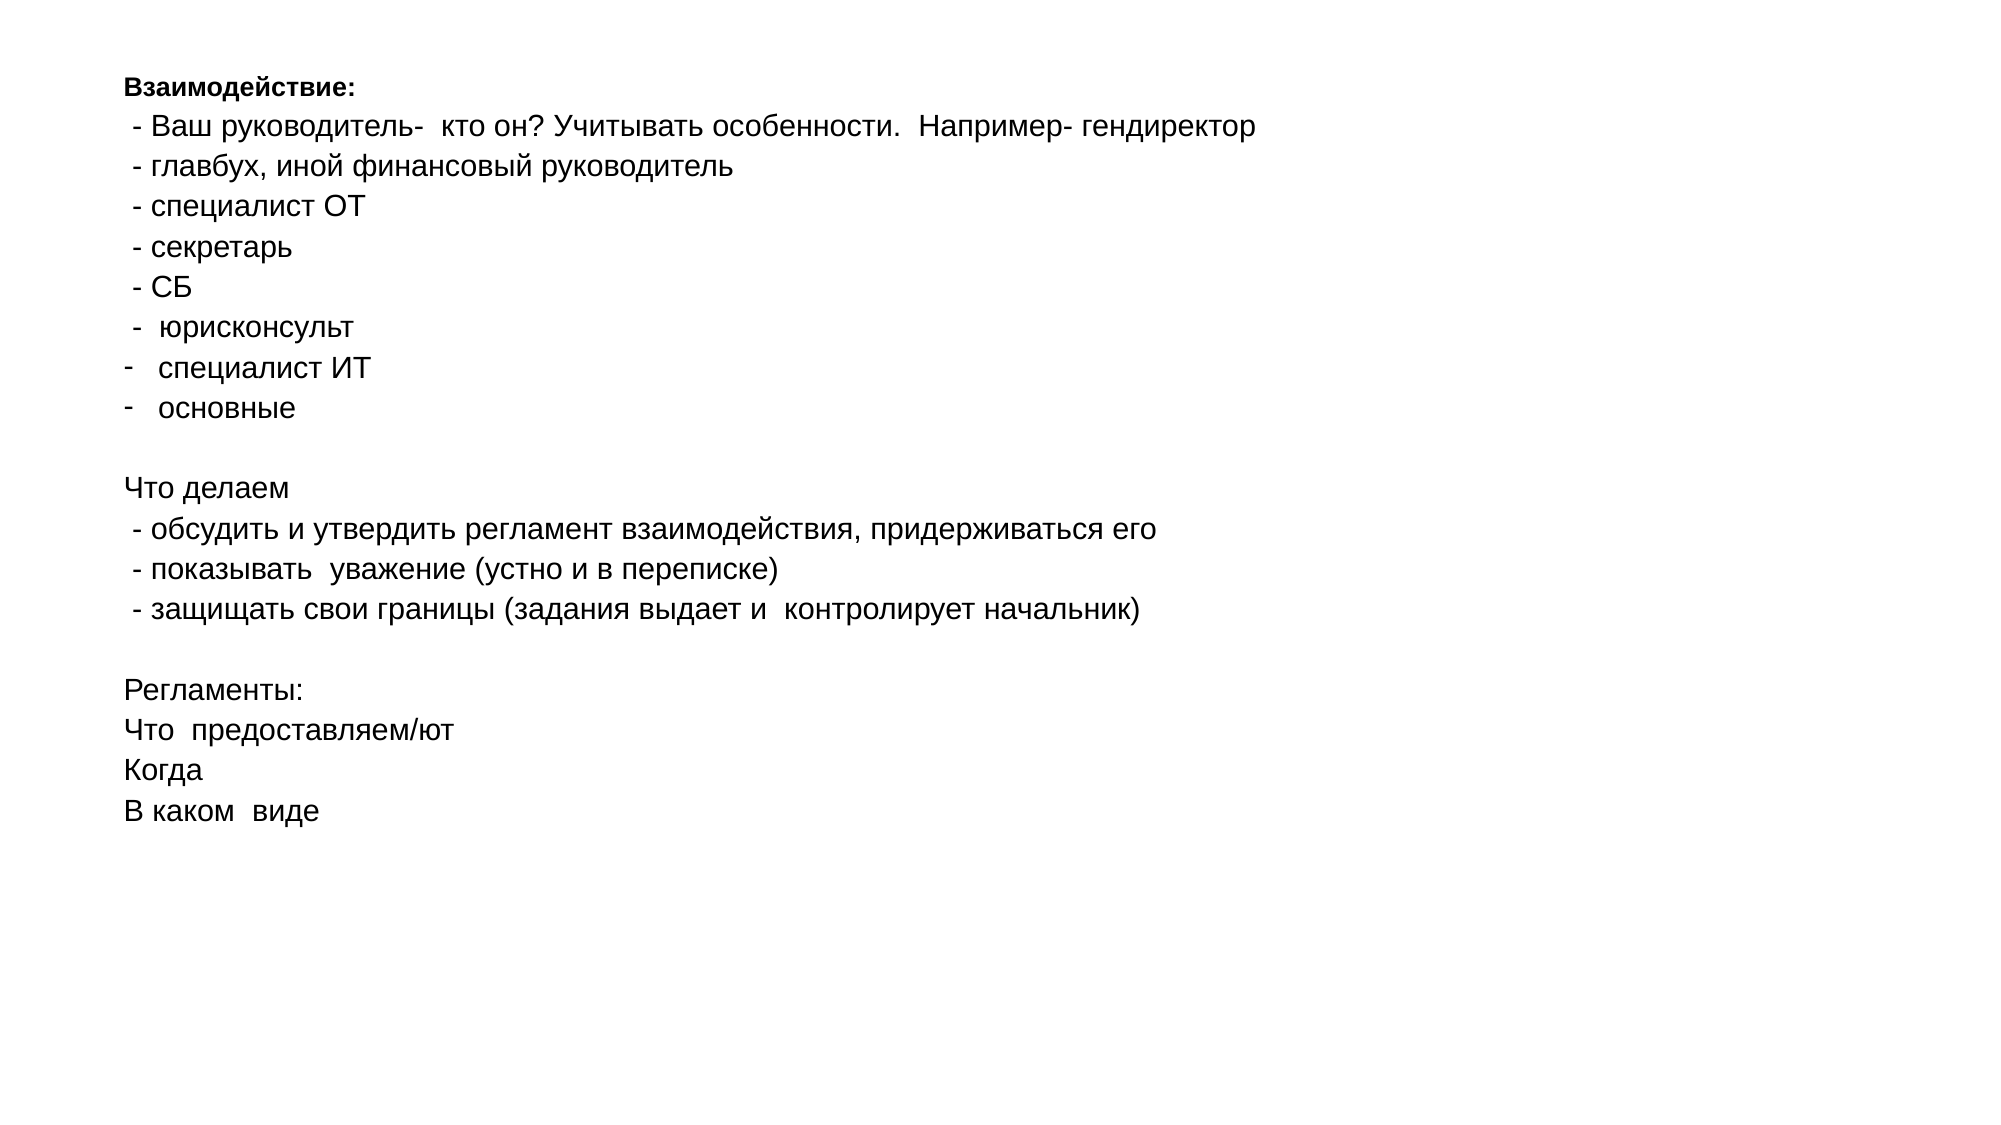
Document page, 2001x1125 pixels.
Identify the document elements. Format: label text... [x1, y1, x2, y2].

list Взаимодействие: - Ваш руководитель- кто он? Учитывать особенности. Например- гендиректор - главбух, иной финансовый руководитель - специалист ОТ - секретарь - СБ - юрисконсульт специалист ИТ основные Что делаем - обсудить и утвердить регламент взаимодействия, придерживаться его - показывать уважение (устно и в переписке) - защищать свои границы (задания выдает и контролирует начальник) Регламенты: Что предоставляем/ют Когда В каком виде [108, 59, 1823, 840]
